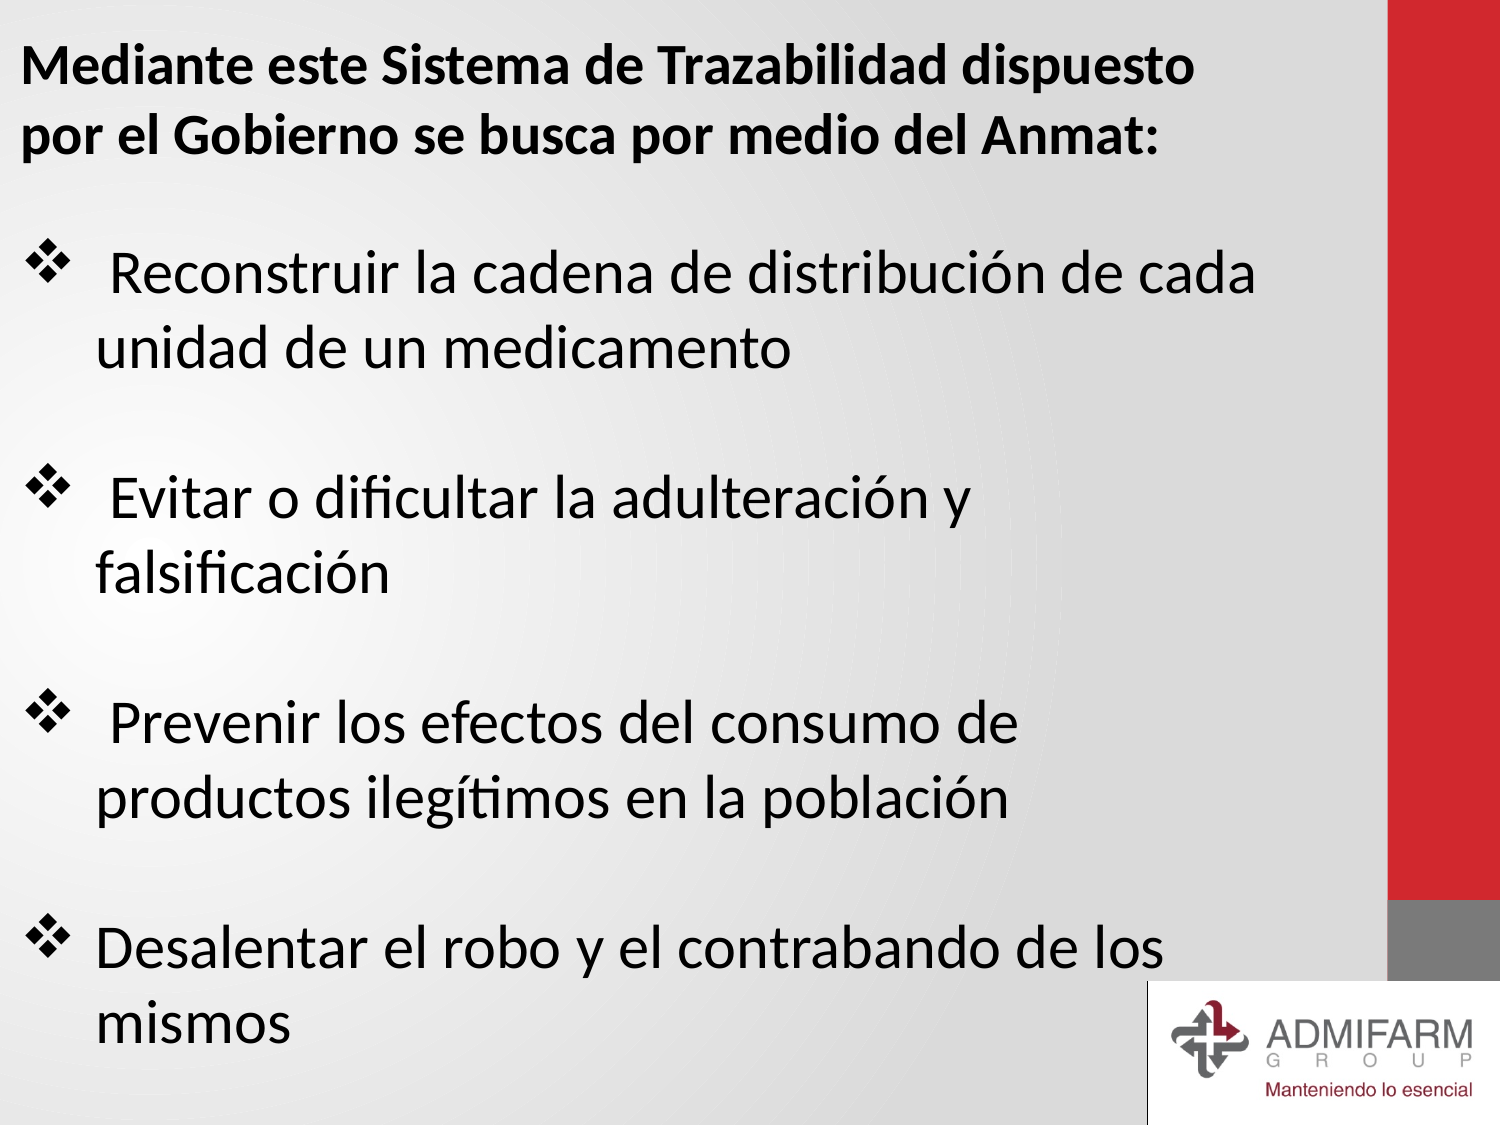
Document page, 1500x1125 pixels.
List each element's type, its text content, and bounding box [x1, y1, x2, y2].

picture [1146, 981, 1500, 1125]
text_box Mediante este Sistema de Trazabilidad dispuesto por el Gobierno se busca por medio del Anmat: Reconstruir la cadena de distribución de cada unidad de un medicamento Evitar o dificultar la adulteración y falsificación Prevenir los efectos del consumo de productos ilegítimos en la población Desalentar el robo y el contrabando de los mismos [5, 19, 1294, 1125]
